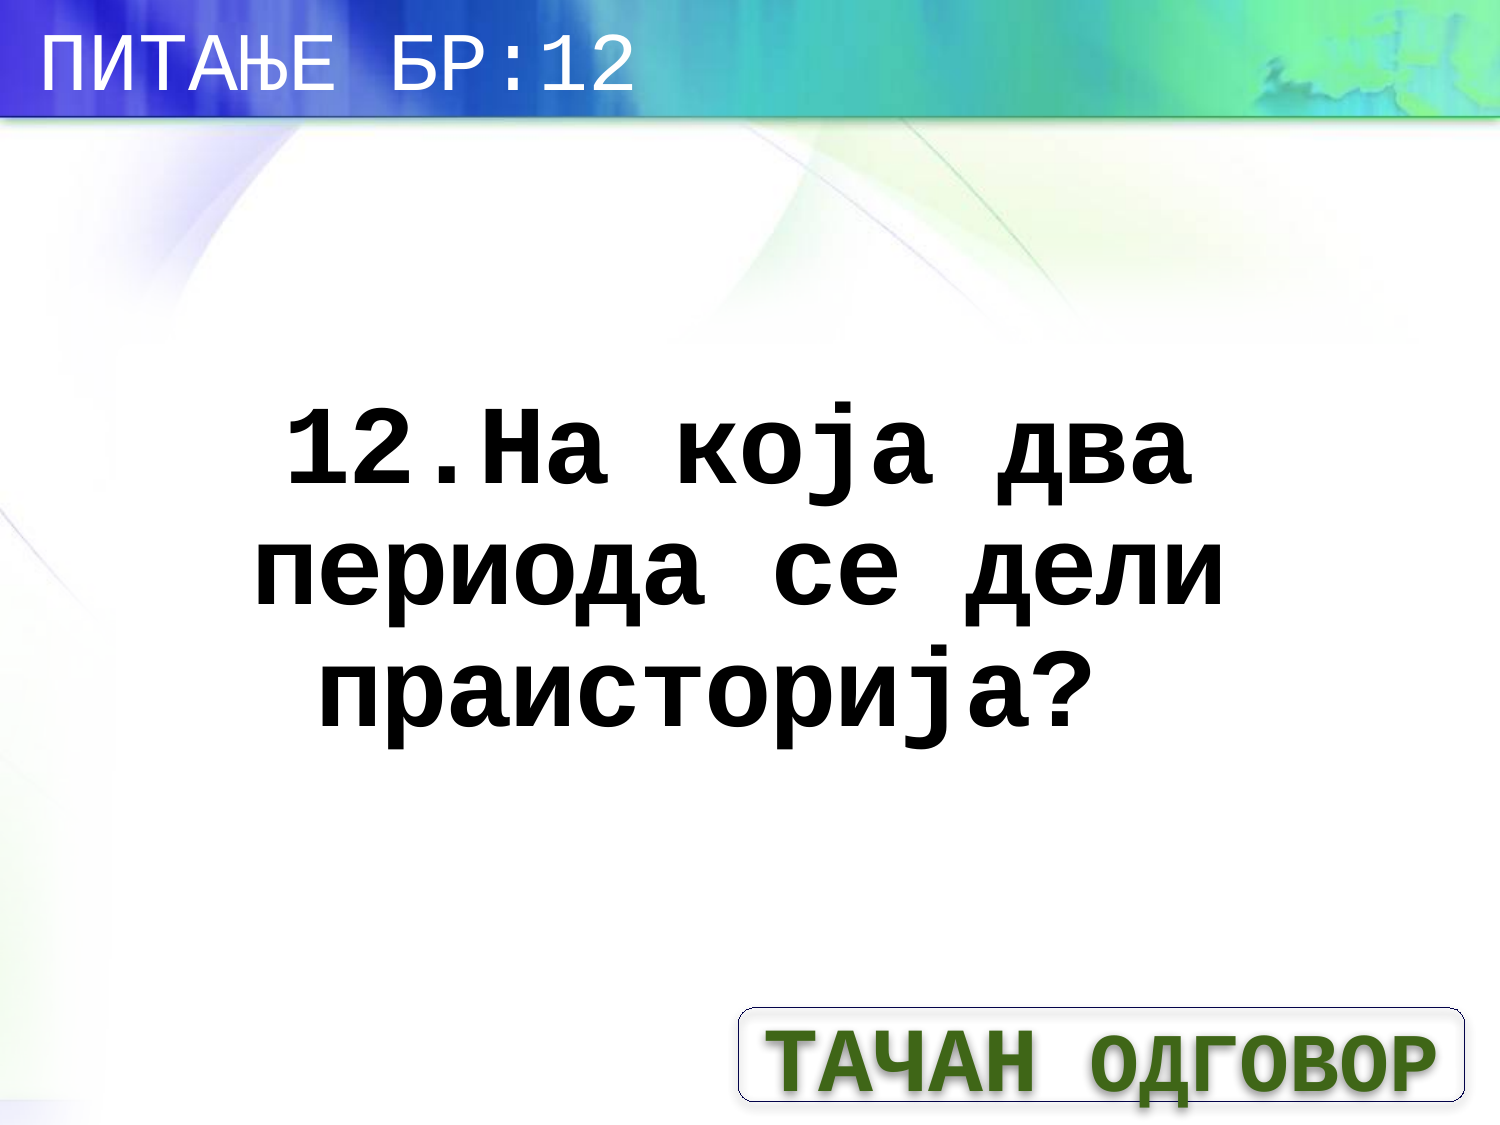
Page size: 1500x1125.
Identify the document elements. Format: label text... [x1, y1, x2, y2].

text_box ТАЧАН ОДГОВОР [738, 1007, 1465, 1102]
title 12.На која два периода се дели праисторија? [82, 199, 1395, 938]
picture [0, 0, 1500, 1125]
text_box ПИТАЊЕ БР:12 [23, 0, 692, 115]
